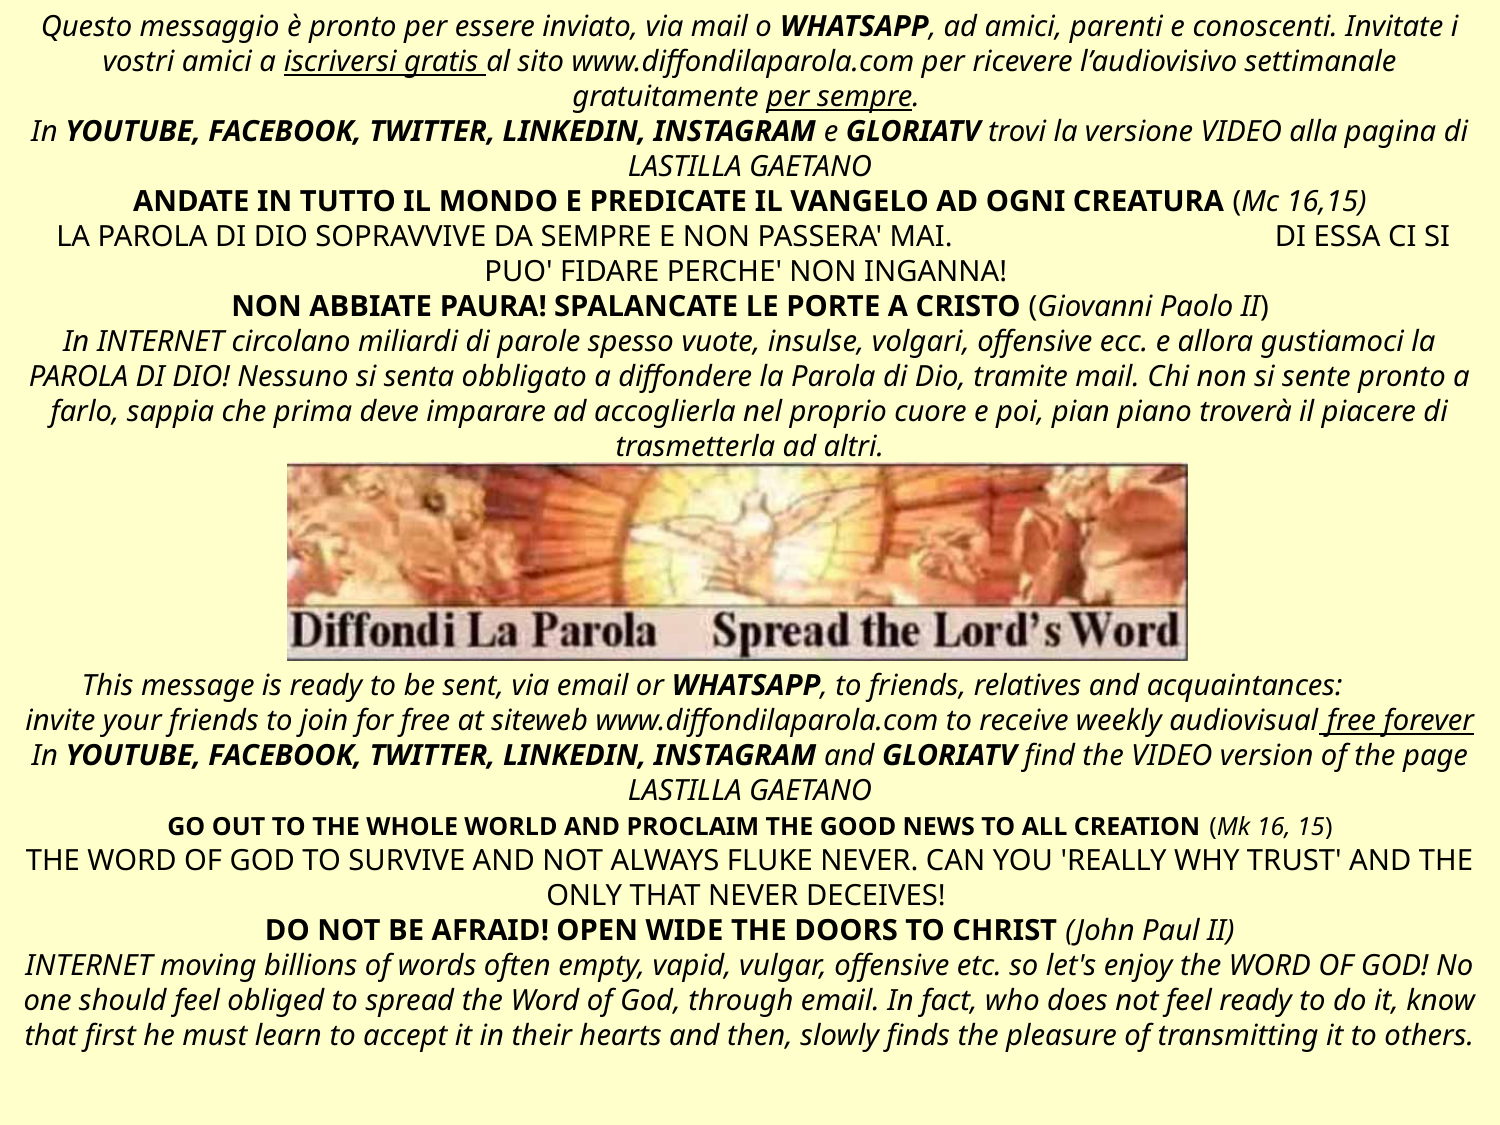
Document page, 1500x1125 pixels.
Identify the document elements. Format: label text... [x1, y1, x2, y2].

picture [287, 462, 1188, 661]
text_box Questo messaggio è pronto per essere inviato, via mail o WHATSAPP, ad amici, parenti e conoscenti. Invitate i vostri amici a iscriversi gratis al sito www.diffondilaparola.com per ricevere l’audiovisivo settimanale gratuitamente per sempre. In YOUTUBE, FACEBOOK, TWITTER, LINKEDIN, INSTAGRAM e GLORIATV trovi la versione VIDEO alla pagina di LASTILLA GAETANO ANDATE IN TUTTO IL MONDO E PREDICATE IL VANGELO AD OGNI CREATURA (Mc 16,15) LA PAROLA DI DIO SOPRAVVIVE DA SEMPRE E NON PASSERA' MAI. DI ESSA CI SI PUO' FIDARE PERCHE' NON INGANNA! NON ABBIATE PAURA! SPALANCATE LE PORTE A CRISTO (Giovanni Paolo II) In INTERNET circolano miliardi di parole spesso vuote, insulse, volgari, offensive ecc. e allora gustiamoci la PAROLA DI DIO! Nessuno si senta obbligato a diffondere la Parola di Dio, tramite mail. Chi non si sente pronto a farlo, sappia che prima deve imparare ad accoglierla nel proprio cuore e poi, pian piano troverà il piacere di trasmetterla ad altri. This message is ready to be sent, via email or WHATSAPP, to friends, relatives and acquaintances: invite your friends to join for free at siteweb www.diffondilaparola.com to receive weekly audiovisual free forever In YOUTUBE, FACEBOOK, TWITTER, LINKEDIN, INSTAGRAM and GLORIATV find the VIDEO version of the page LASTILLA GAETANO GO OUT TO THE WHOLE WORLD AND PROCLAIM THE GOOD NEWS TO ALL CREATION (Mk 16, 15) THE WORD OF GOD TO SURVIVE AND NOT ALWAYS FLUKE NEVER. CAN YOU 'REALLY WHY TRUST' AND THE ONLY THAT NEVER DECEIVES! DO NOT BE AFRAID! OPEN WIDE THE DOORS TO CHRIST (John Paul II) INTERNET moving billions of words often empty, vapid, vulgar, offensive etc. so let's enjoy the WORD OF GOD! No one should feel obliged to spread the Word of God, through email. In fact, who does not feel ready to do it, know that first he must learn to accept it in their hearts and then, slowly finds the pleasure of transmitting it to others. [0, 0, 1500, 1059]
